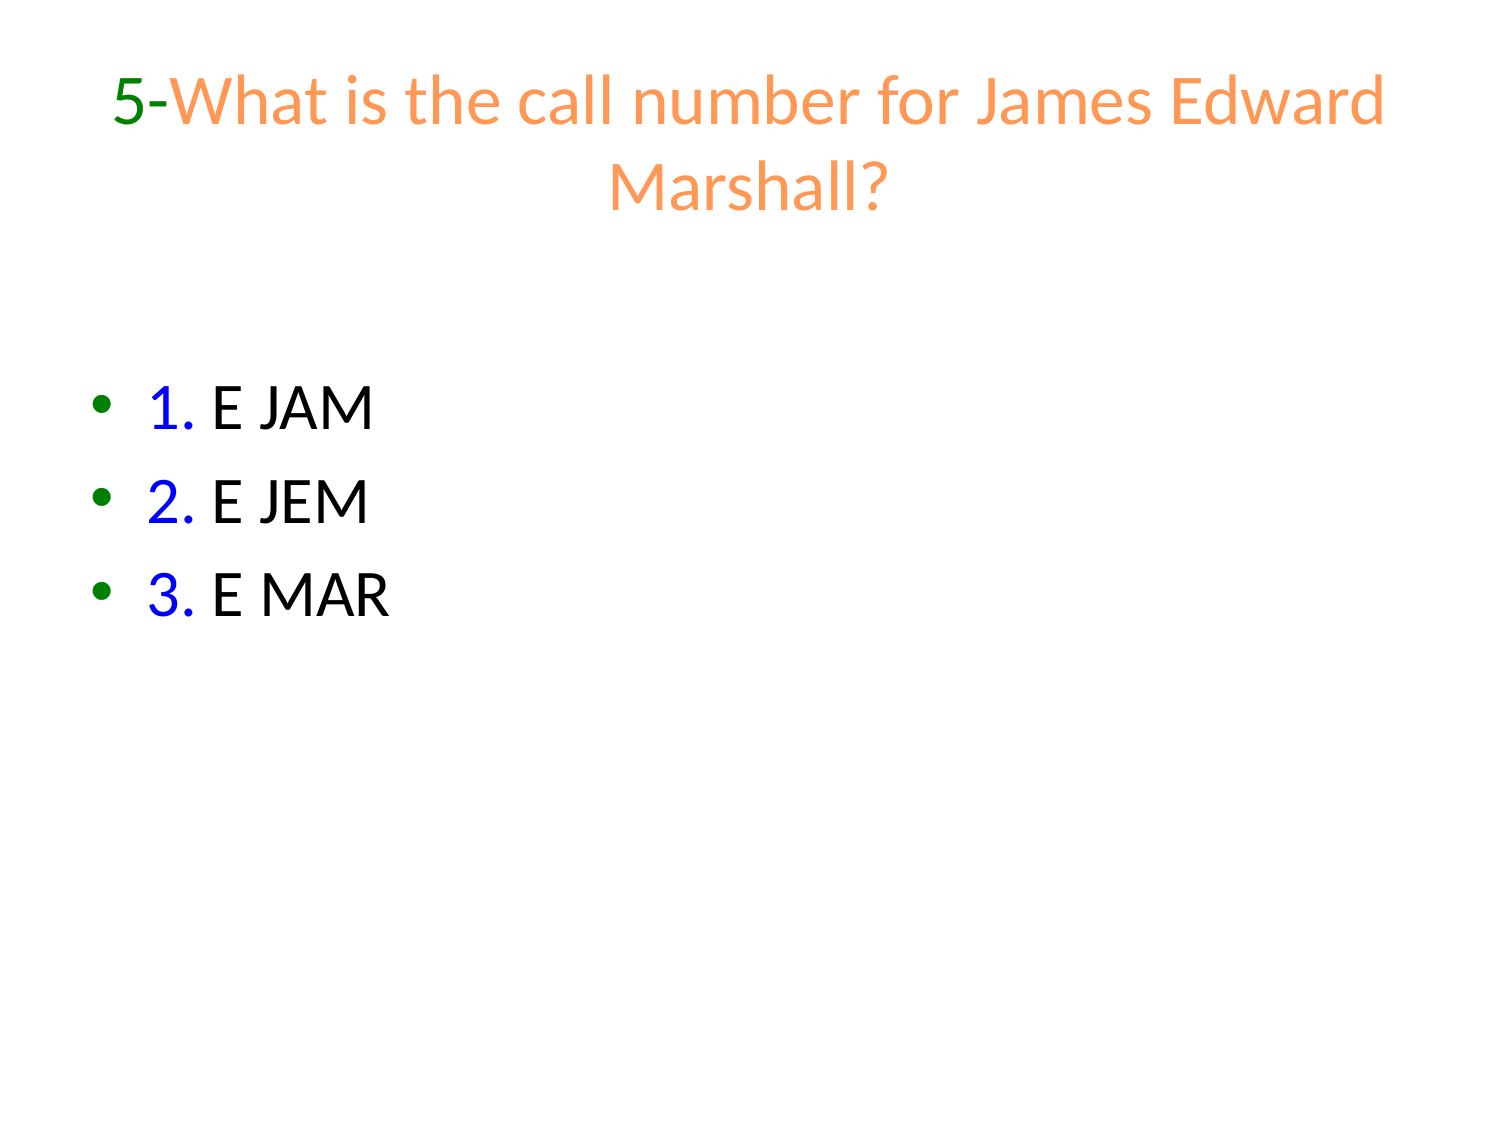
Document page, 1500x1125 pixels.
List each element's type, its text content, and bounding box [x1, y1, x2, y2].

title 5-What is the call number for James Edward Marshall? [75, 45, 1425, 233]
list 1. E JAM 2. E JEM 3. E MAR [75, 262, 1425, 1005]
